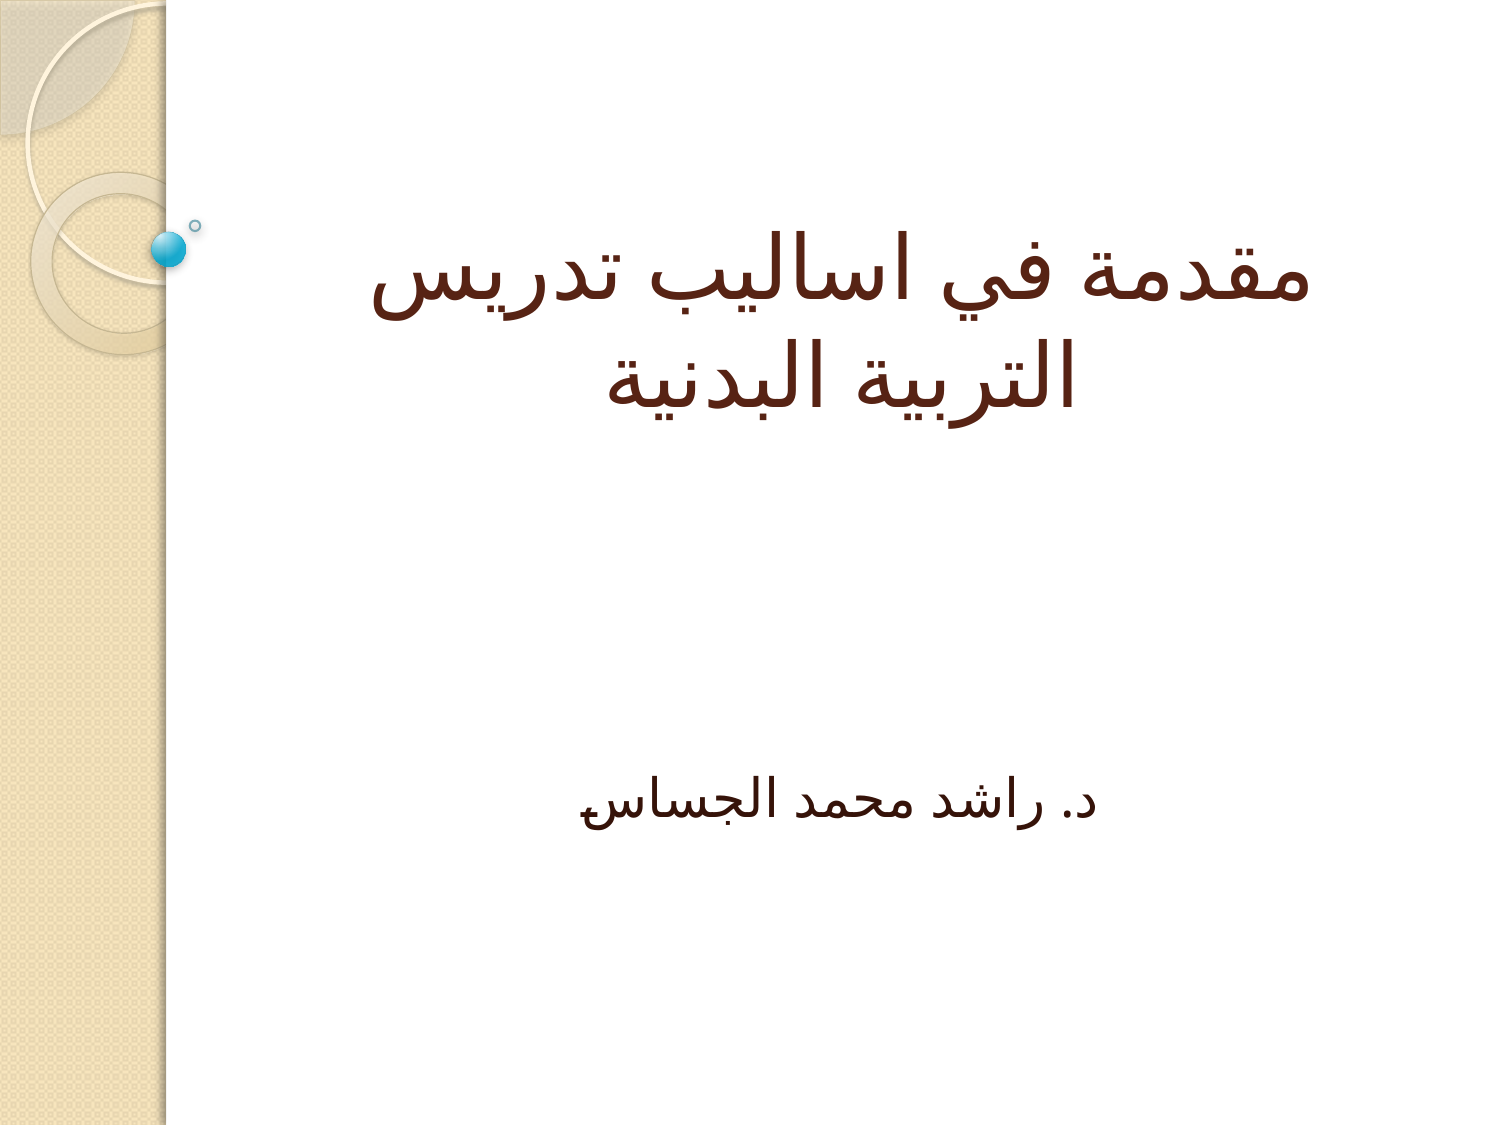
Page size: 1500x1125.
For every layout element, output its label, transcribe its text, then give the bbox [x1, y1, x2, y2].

title مقدمة في اساليب تدريس التربية البدنية [234, 292, 1450, 433]
subtitle د. راشد محمد الجساس [234, 763, 1450, 941]
